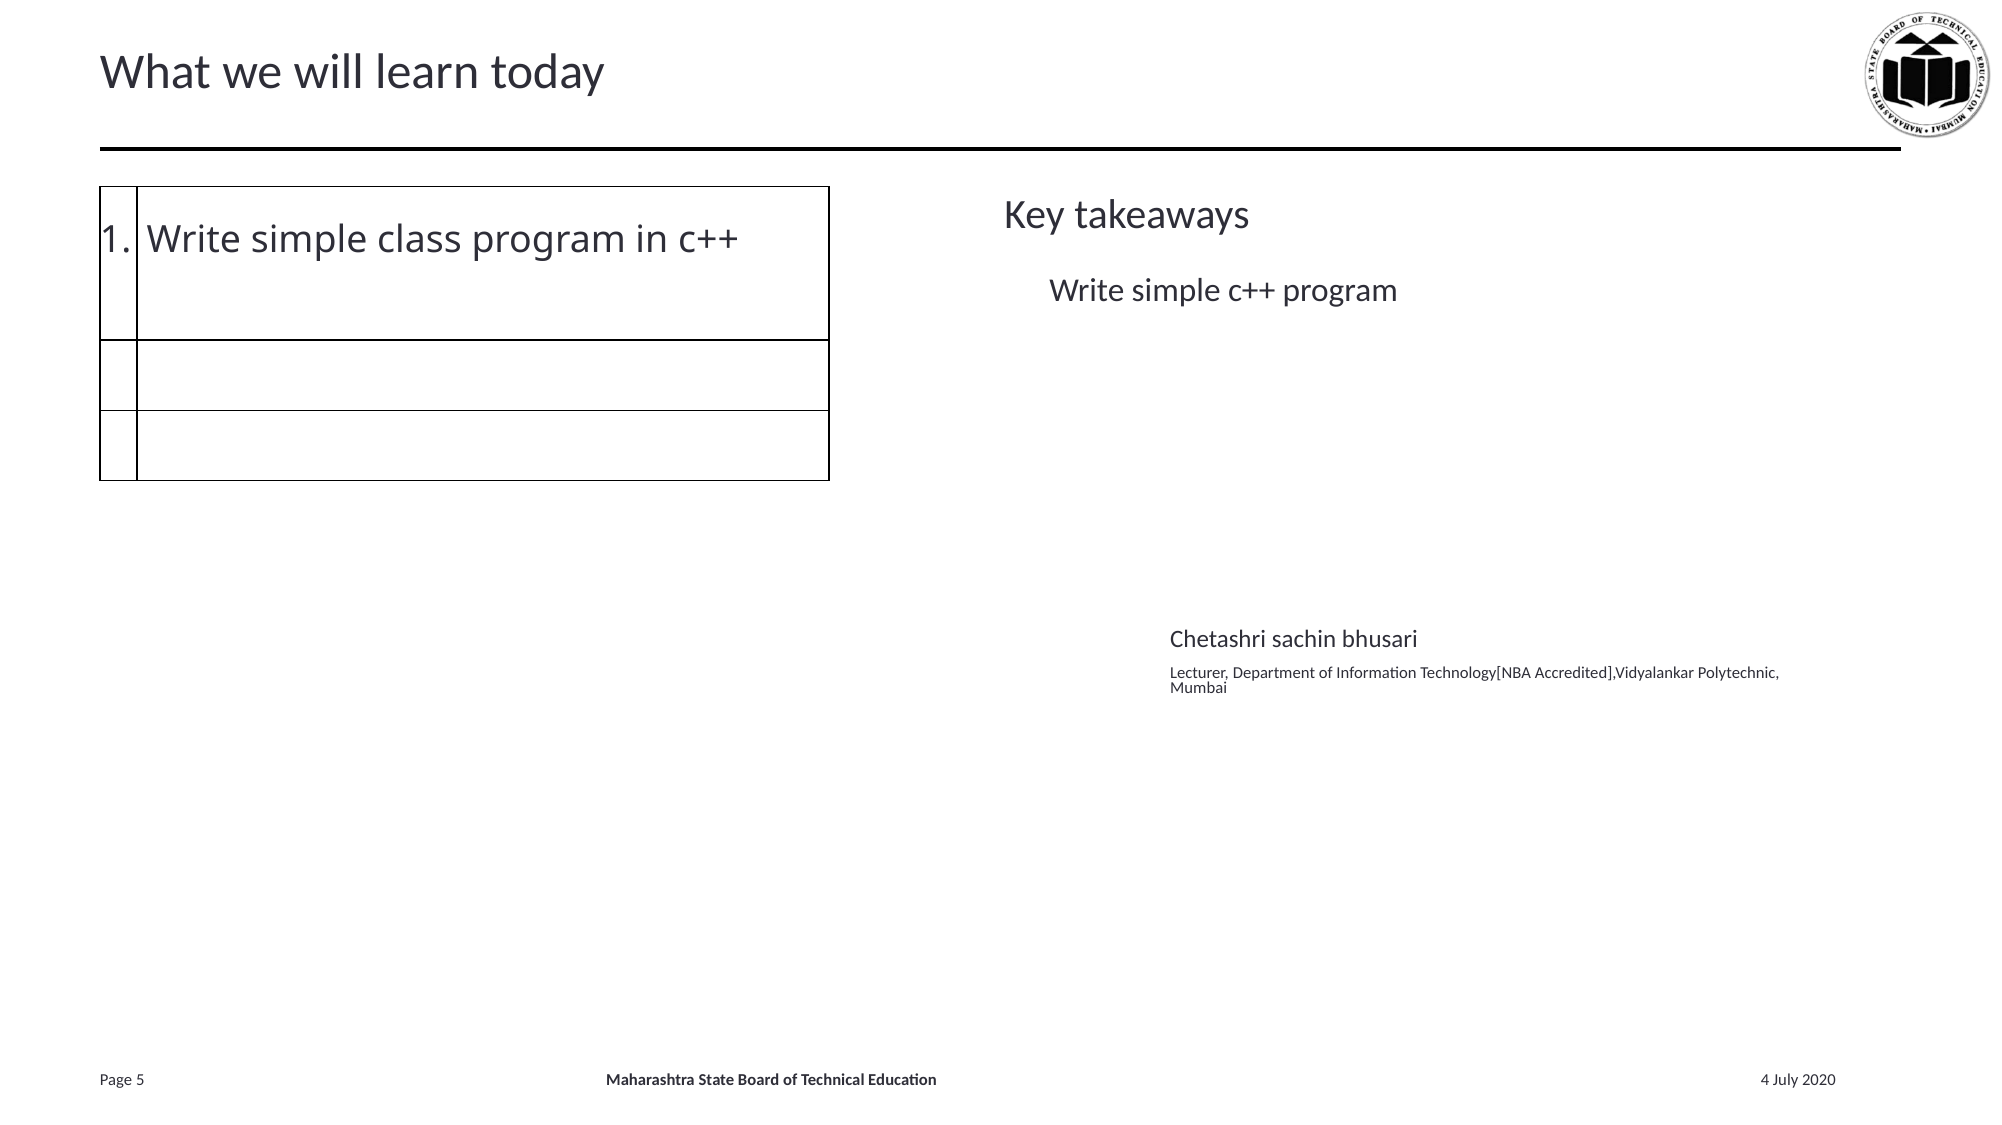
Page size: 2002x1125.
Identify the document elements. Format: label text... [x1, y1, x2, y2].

table_header 1. [101, 187, 136, 339]
table_cell [101, 411, 136, 480]
table_cell [101, 341, 136, 410]
table_header Write simple class program in c++ [138, 187, 828, 339]
list Chetashri sachin bhusari [1170, 625, 1677, 655]
table_cell [138, 341, 828, 410]
table_cell [138, 411, 828, 480]
title What we will learn today [100, 48, 1901, 146]
list Key takeaways [1004, 186, 1901, 248]
list Lecturer, Department of Information Technology[NBA Accredited],Vidyalankar Polytechnic, Mumbai [1170, 665, 1866, 695]
picture [1852, 0, 2001, 149]
list Write simple c++ program [1004, 268, 1901, 533]
